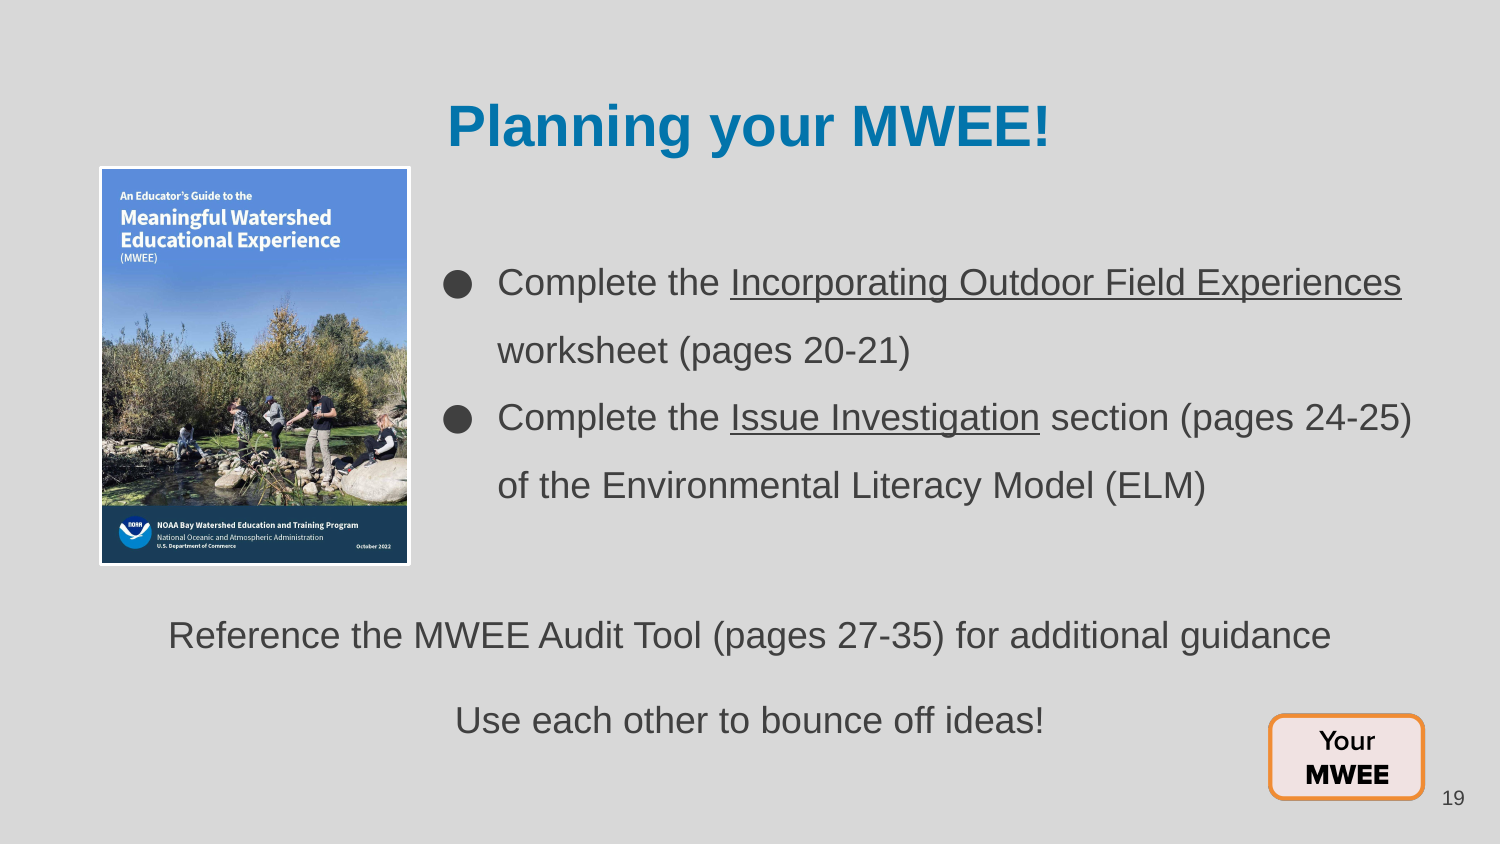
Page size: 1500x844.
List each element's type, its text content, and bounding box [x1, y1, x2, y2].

slide_number ‹#› [1389, 764, 1480, 830]
list Complete the Incorporating Outdoor Field Experiences worksheet (pages 20-21) Complete the Issue Investigation section (pages 24-25) of the Environmental Literacy Model (ELM) [413, 220, 1449, 511]
list Reference the MWEE Audit Tool (pages 27-35) for additional guidance Use each other to bounce off ideas! [51, 589, 1449, 775]
picture [1262, 709, 1431, 805]
title Planning your MWEE! [51, 72, 1449, 167]
picture [101, 168, 408, 564]
